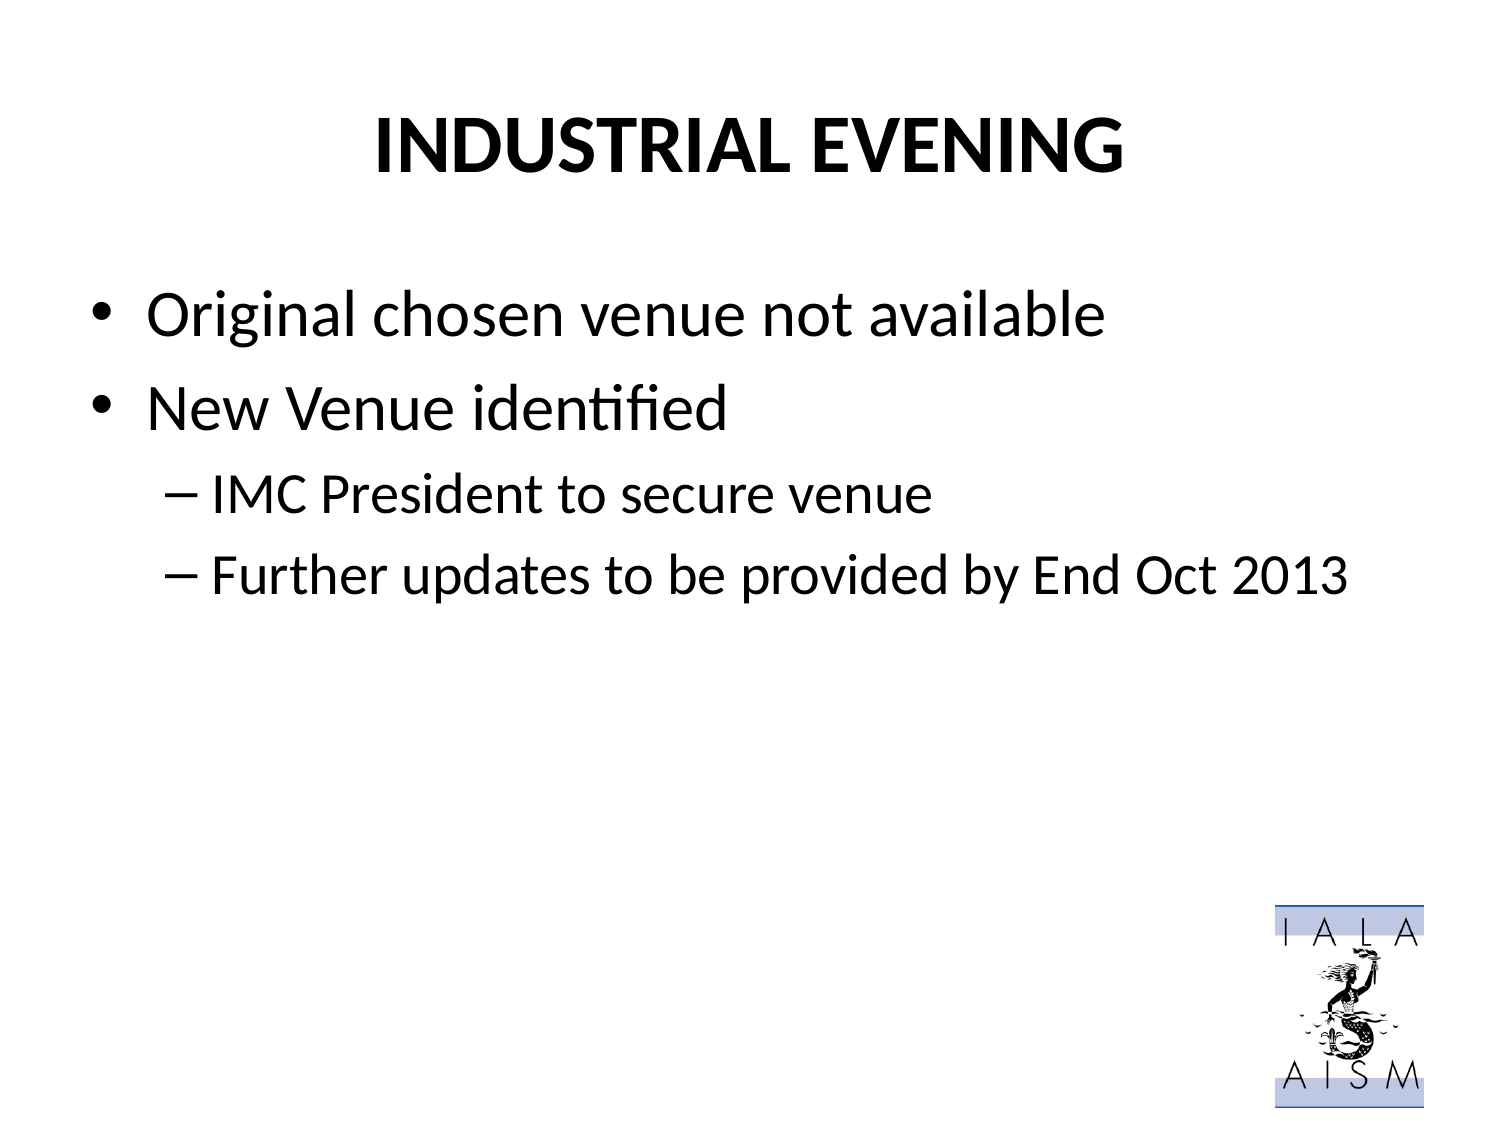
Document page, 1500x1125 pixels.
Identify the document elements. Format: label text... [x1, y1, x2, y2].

picture [1275, 1005, 1424, 1108]
list Original chosen venue not available New Venue identified IMC President to secure venue Further updates to be provided by End Oct 2013 [75, 262, 1425, 1005]
title INDUSTRIAL EVENING [75, 45, 1425, 233]
